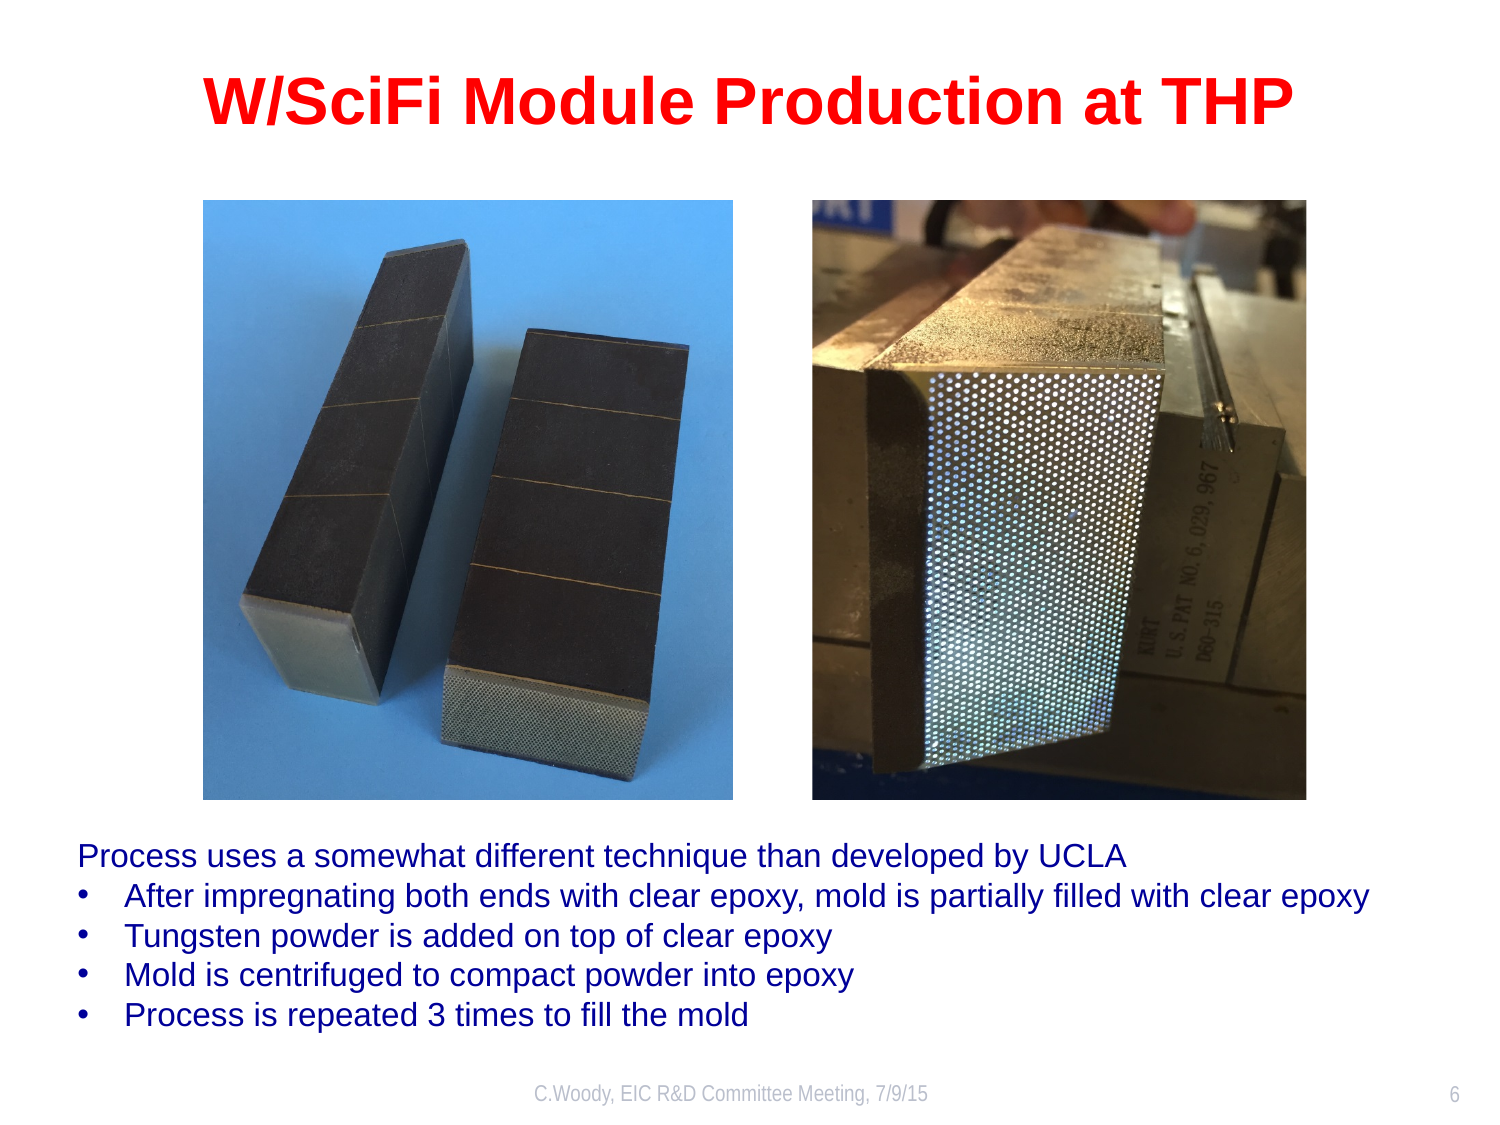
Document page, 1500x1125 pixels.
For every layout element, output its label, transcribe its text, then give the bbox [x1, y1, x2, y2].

picture [812, 199, 1307, 801]
footer C.Woody, EIC R&D Committee Meeting, 7/9/15 [450, 1072, 1013, 1113]
text_box Process uses a somewhat different technique than developed by UCLA After impregnating both ends with clear epoxy, mold is partially filled with clear epoxy Tungsten powder is added on top of clear epoxy Mold is centrifuged to compact powder into epoxy Process is repeated 3 times to fill the mold [62, 826, 1450, 1041]
picture [202, 199, 734, 801]
slide_number 6 [1125, 1074, 1475, 1113]
title W/SciFi Module Production at THP [75, 37, 1425, 158]
